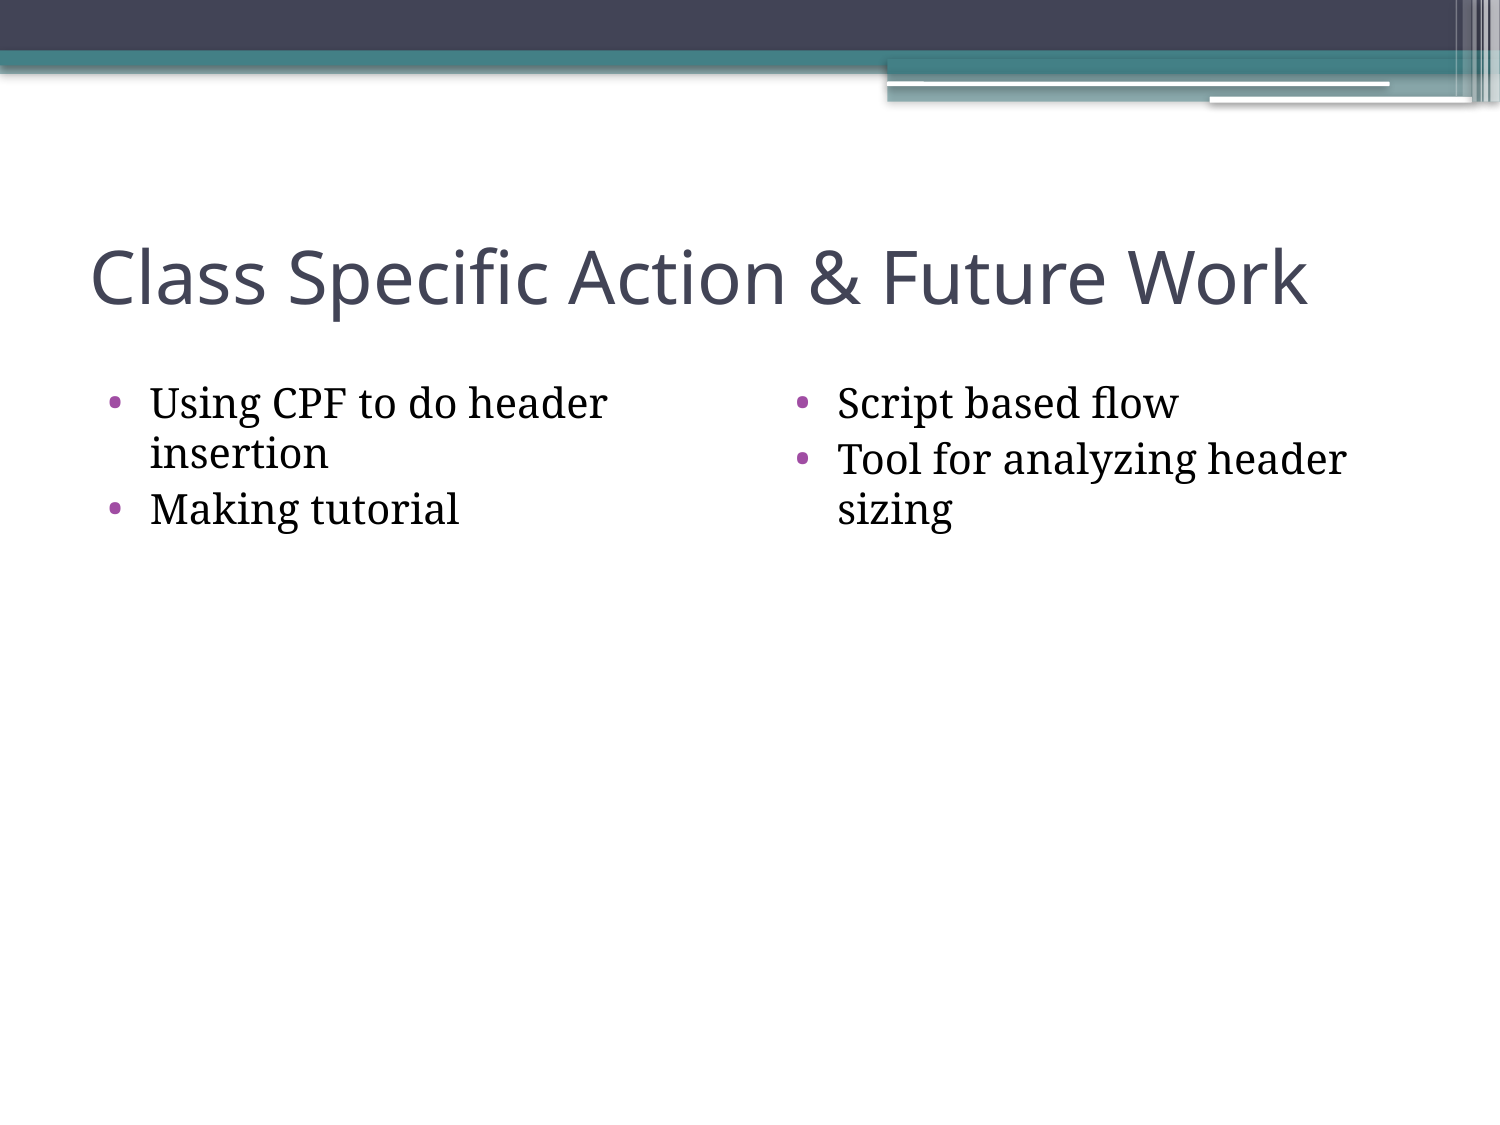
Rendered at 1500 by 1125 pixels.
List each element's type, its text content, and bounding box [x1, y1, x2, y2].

list Script based flow Tool for analyzing header sizing [762, 368, 1425, 1112]
title Class Specific Action & Future Work [75, 187, 1425, 363]
list Using CPF to do header insertion Making tutorial [75, 368, 738, 1112]
